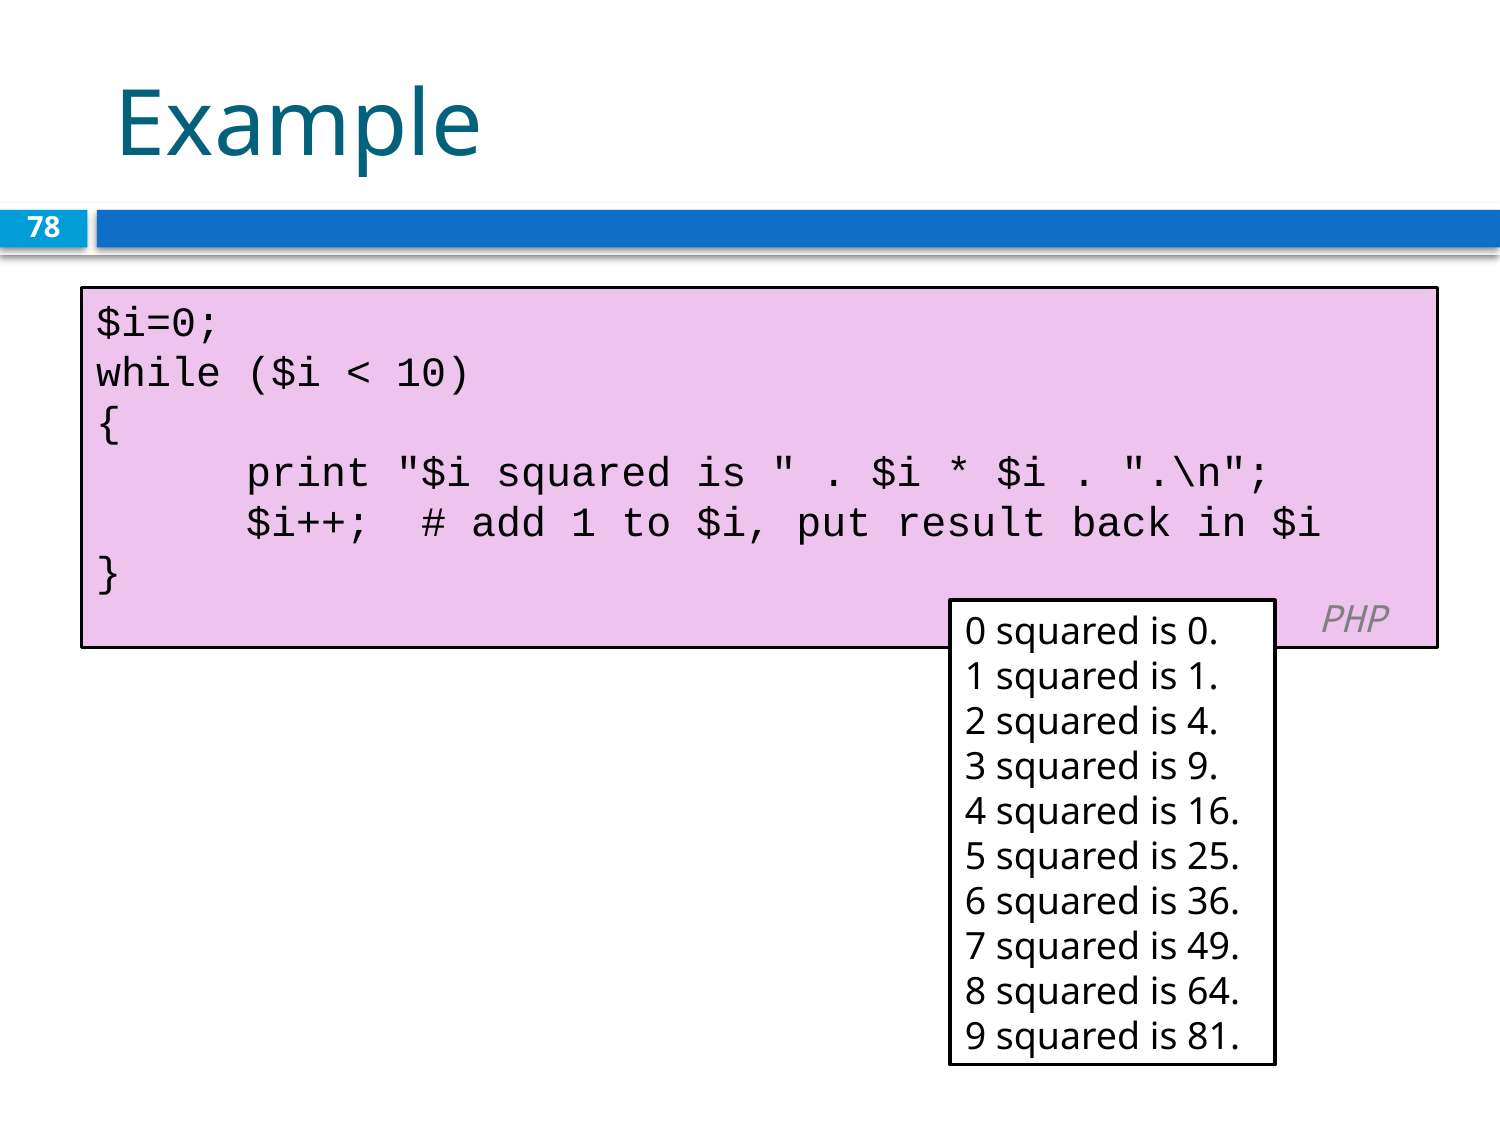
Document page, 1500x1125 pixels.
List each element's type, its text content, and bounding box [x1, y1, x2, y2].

slide_number 78 [0, 208, 88, 249]
text_box 0 squared is 0. 1 squared is 1. 2 squared is 4. 3 squared is 9. 4 squared is 16. 5 squared is 25. 6 squared is 36. 7 squared is 49. 8 squared is 64. 9 squared is 81. [948, 598, 1277, 1066]
text_box $i=0; while ($i < 10) { print "$i squared is " . $i * $i . ".\n"; $i++; # add 1 to $i, put result back in $i } PHP [81, 287, 1438, 648]
title Example [99, 37, 1438, 201]
